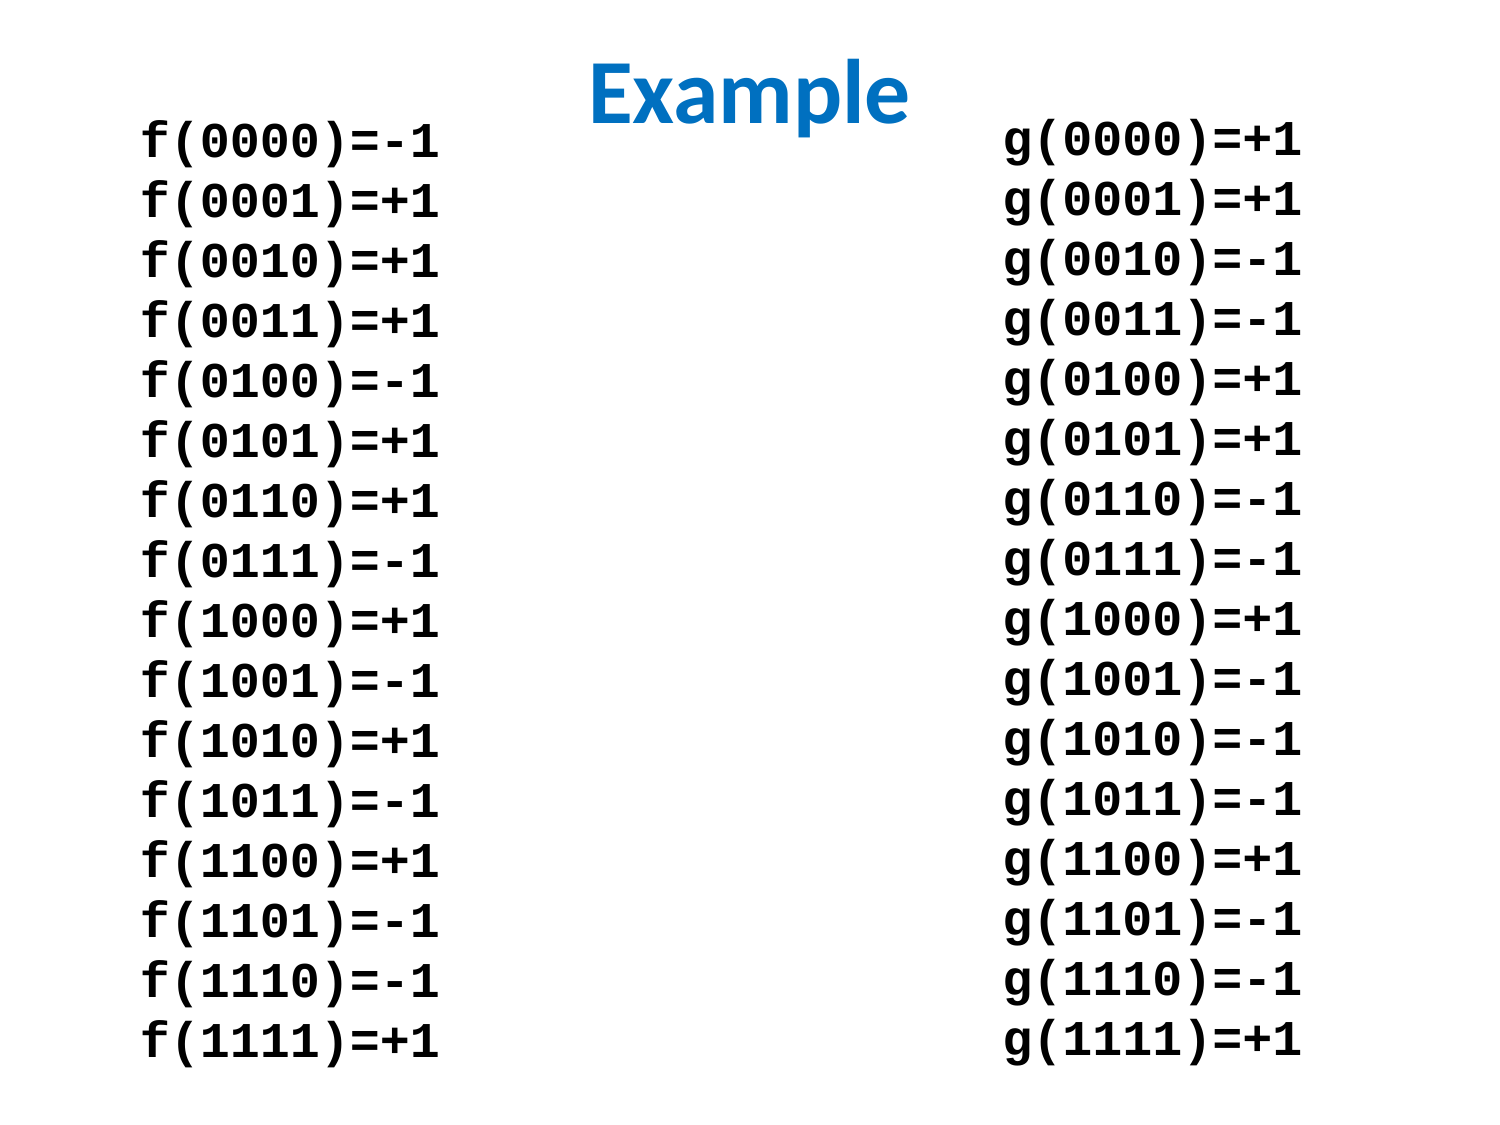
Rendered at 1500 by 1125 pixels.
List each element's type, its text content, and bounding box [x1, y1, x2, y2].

text_box f(0000)=-1 f(0001)=+1 f(0010)=+1 f(0011)=+1 f(0100)=-1 f(0101)=+1 f(0110)=+1 f(0111)=-1 f(1000)=+1 f(1001)=-1 f(1010)=+1 f(1011)=-1 f(1100)=+1 f(1101)=-1 f(1110)=-1 f(1111)=+1 [125, 99, 482, 1075]
text_box Example [74, 24, 1425, 150]
text_box g(0000)=+1 g(0001)=+1 g(0010)=-1 g(0011)=-1 g(0100)=+1 g(0101)=+1 g(0110)=-1 g(0111)=-1 g(1000)=+1 g(1001)=-1 g(1010)=-1 g(1011)=-1 g(1100)=+1 g(1101)=-1 g(1110)=-1 g(1111)=+1 [987, 98, 1344, 1073]
